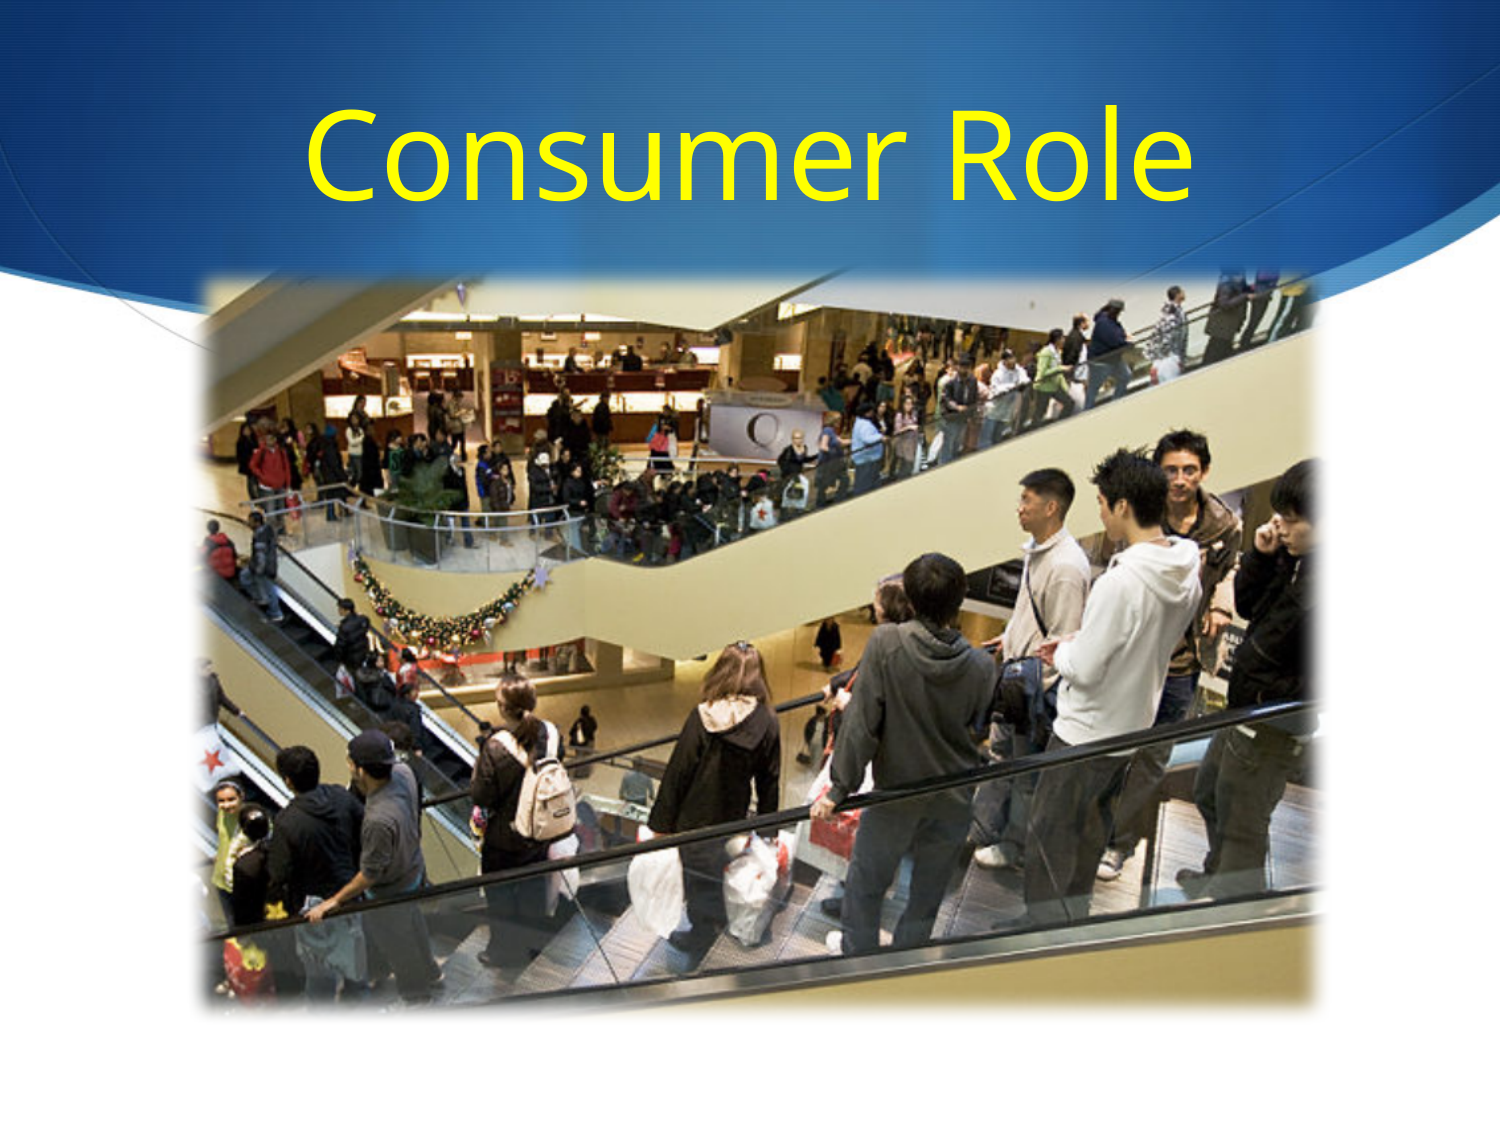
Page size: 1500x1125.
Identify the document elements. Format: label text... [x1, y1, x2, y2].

picture [0, 0, 1500, 1125]
title Consumer Role [75, 56, 1425, 245]
